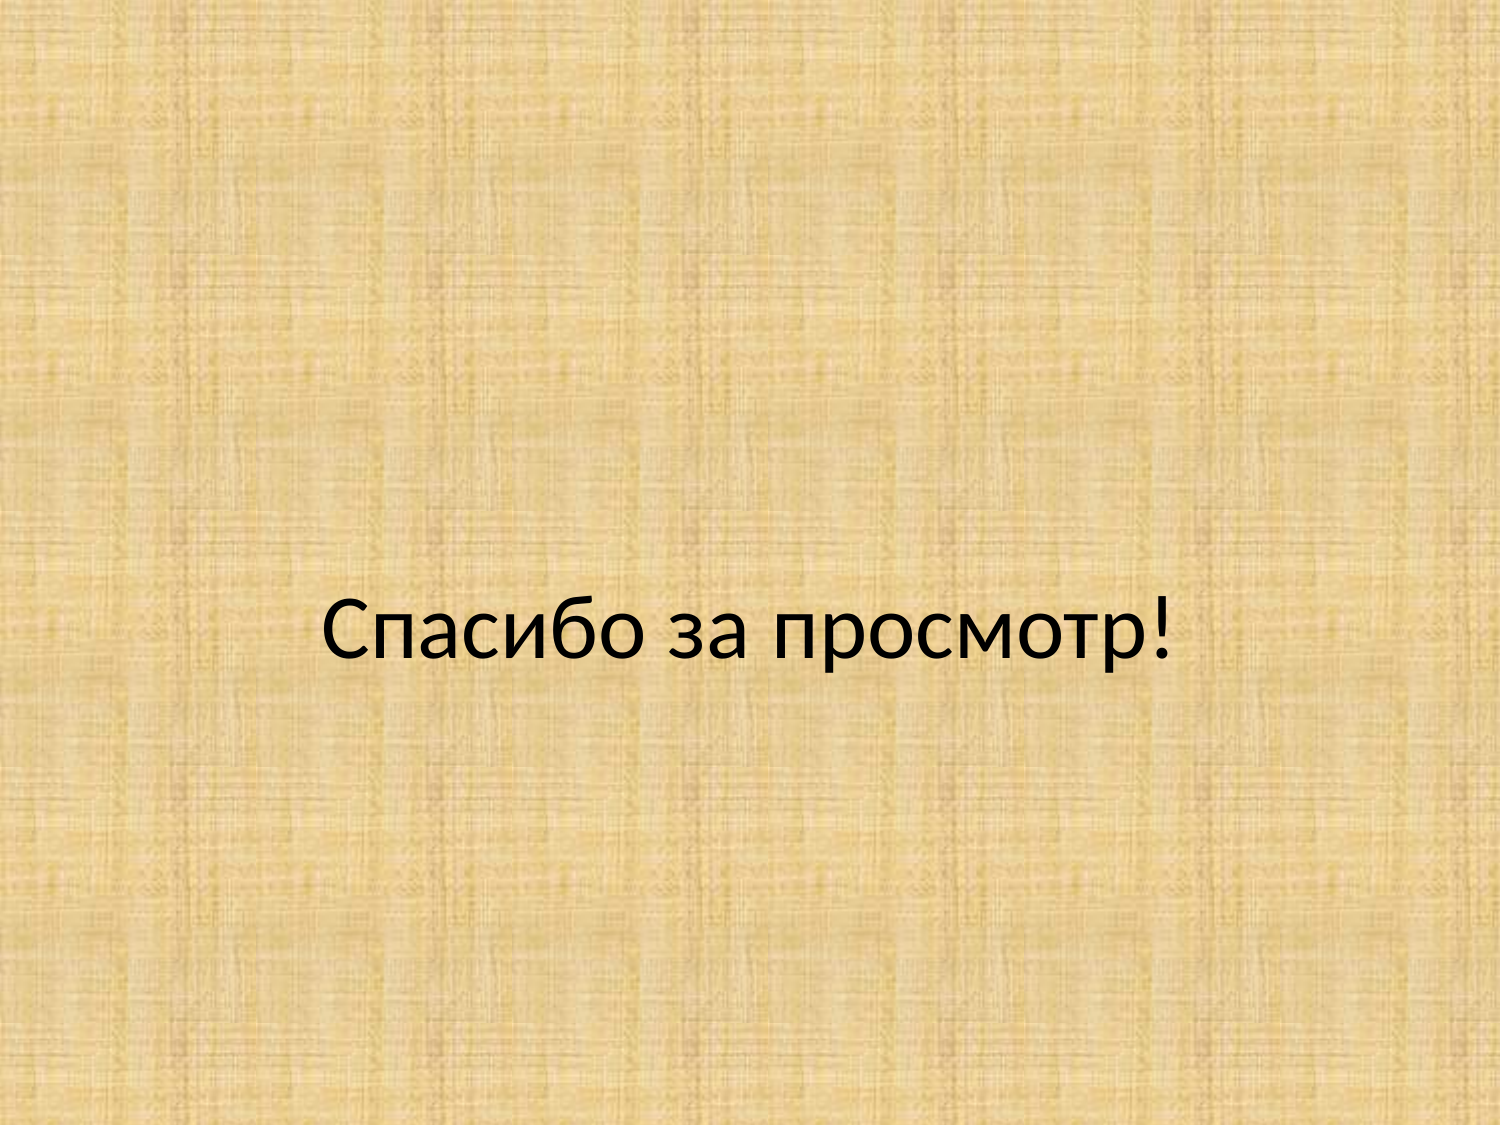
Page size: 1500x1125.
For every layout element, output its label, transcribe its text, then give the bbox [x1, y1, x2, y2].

title Спасибо за просмотр! [75, 468, 1425, 776]
picture [0, 0, 1500, 1125]
